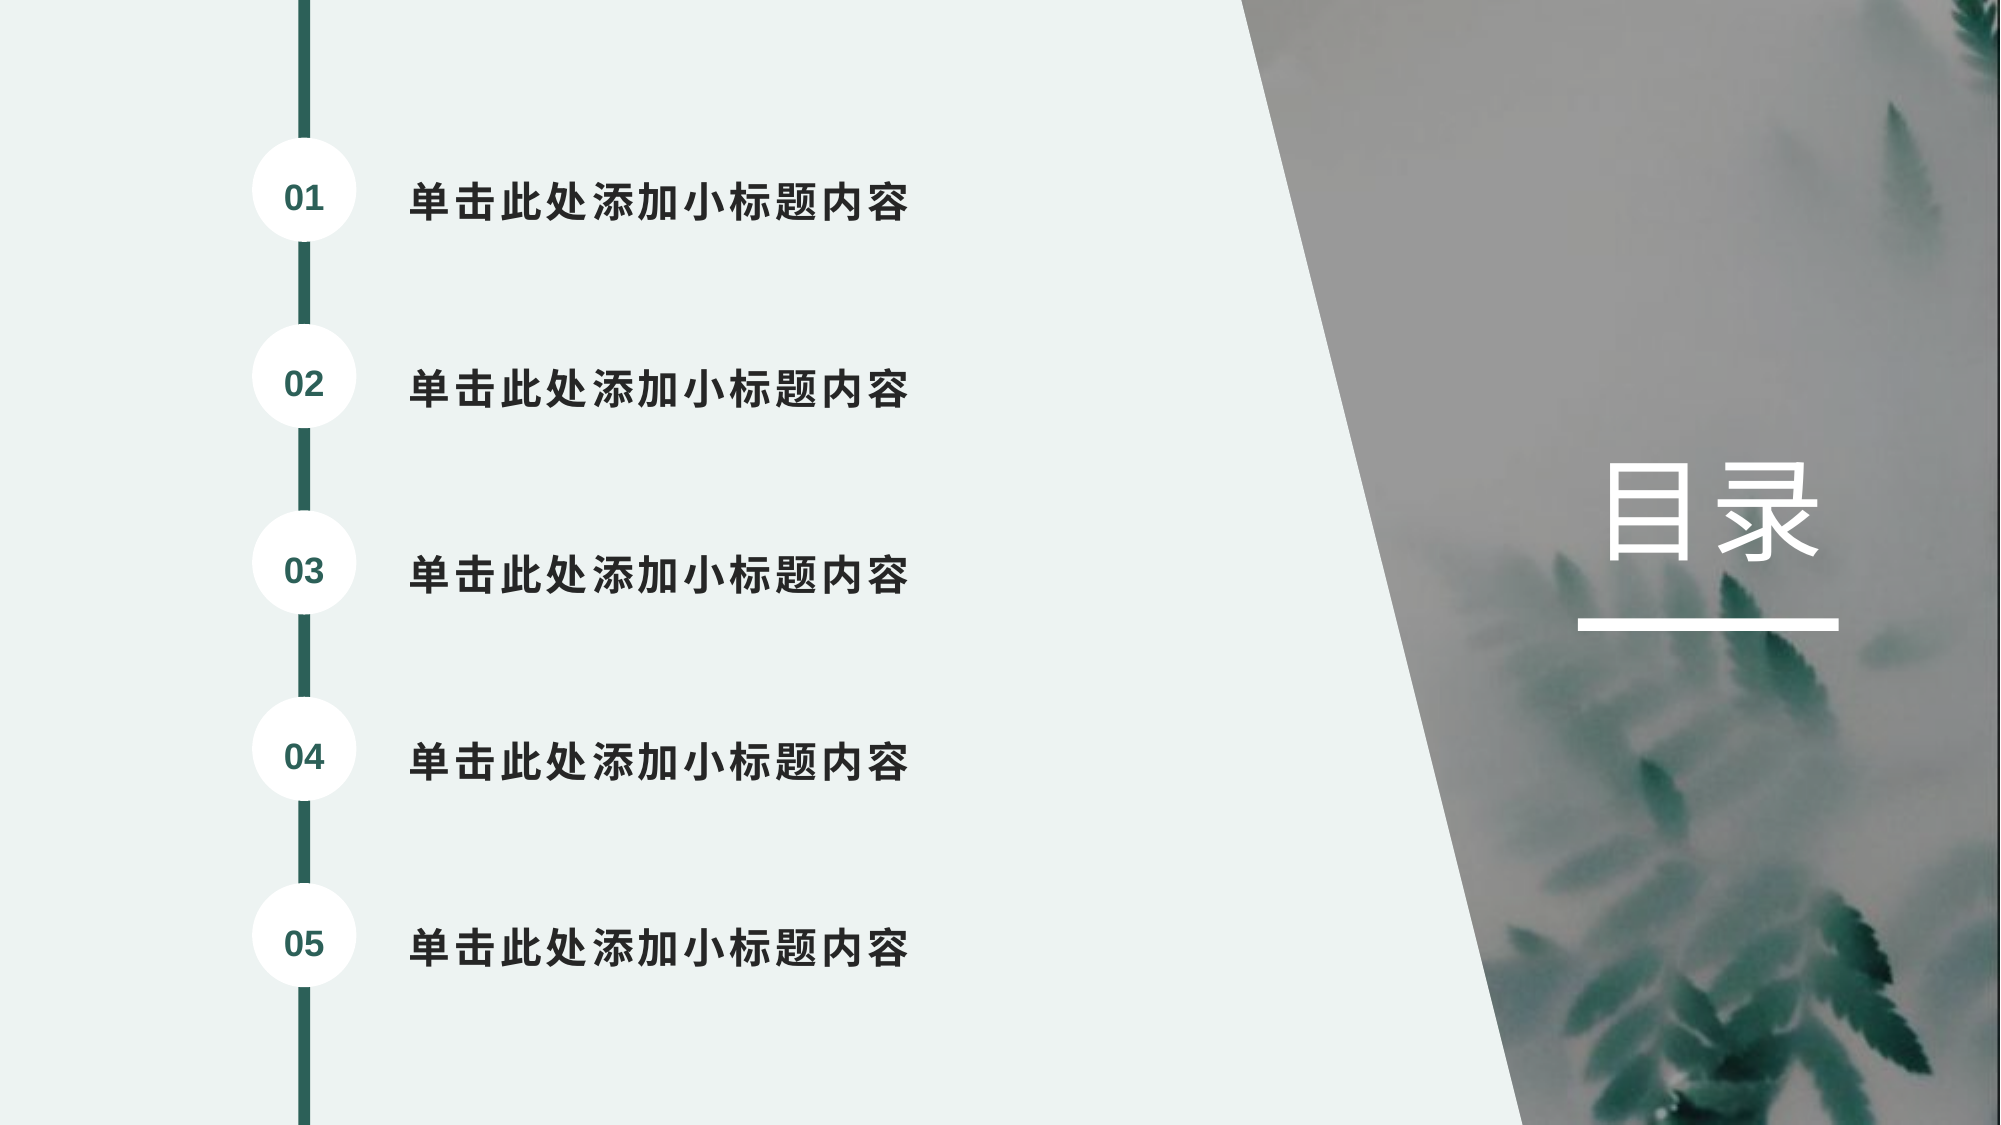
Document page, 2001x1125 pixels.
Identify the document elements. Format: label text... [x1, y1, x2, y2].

text_box 单击此处添加小标题内容 [393, 303, 1082, 449]
picture [1242, 0, 2000, 1125]
text_box 05 [252, 883, 357, 988]
text_box 单击此处添加小标题内容 [393, 675, 1082, 822]
text_box 单击此处添加小标题内容 [393, 116, 1082, 263]
text_box 01 [252, 137, 357, 242]
text_box 目录 [1526, 410, 1891, 593]
text_box [1577, 617, 1840, 632]
text_box 单击此处添加小标题内容 [393, 862, 1082, 1009]
text_box [298, 801, 311, 883]
text_box 04 [252, 696, 357, 801]
text_box 02 [252, 323, 357, 429]
text_box [298, 0, 311, 138]
text_box [298, 428, 311, 510]
text_box [298, 987, 311, 1125]
text_box [298, 615, 311, 697]
text_box 03 [252, 510, 357, 615]
text_box 单击此处添加小标题内容 [393, 489, 1082, 636]
text_box [298, 242, 311, 324]
